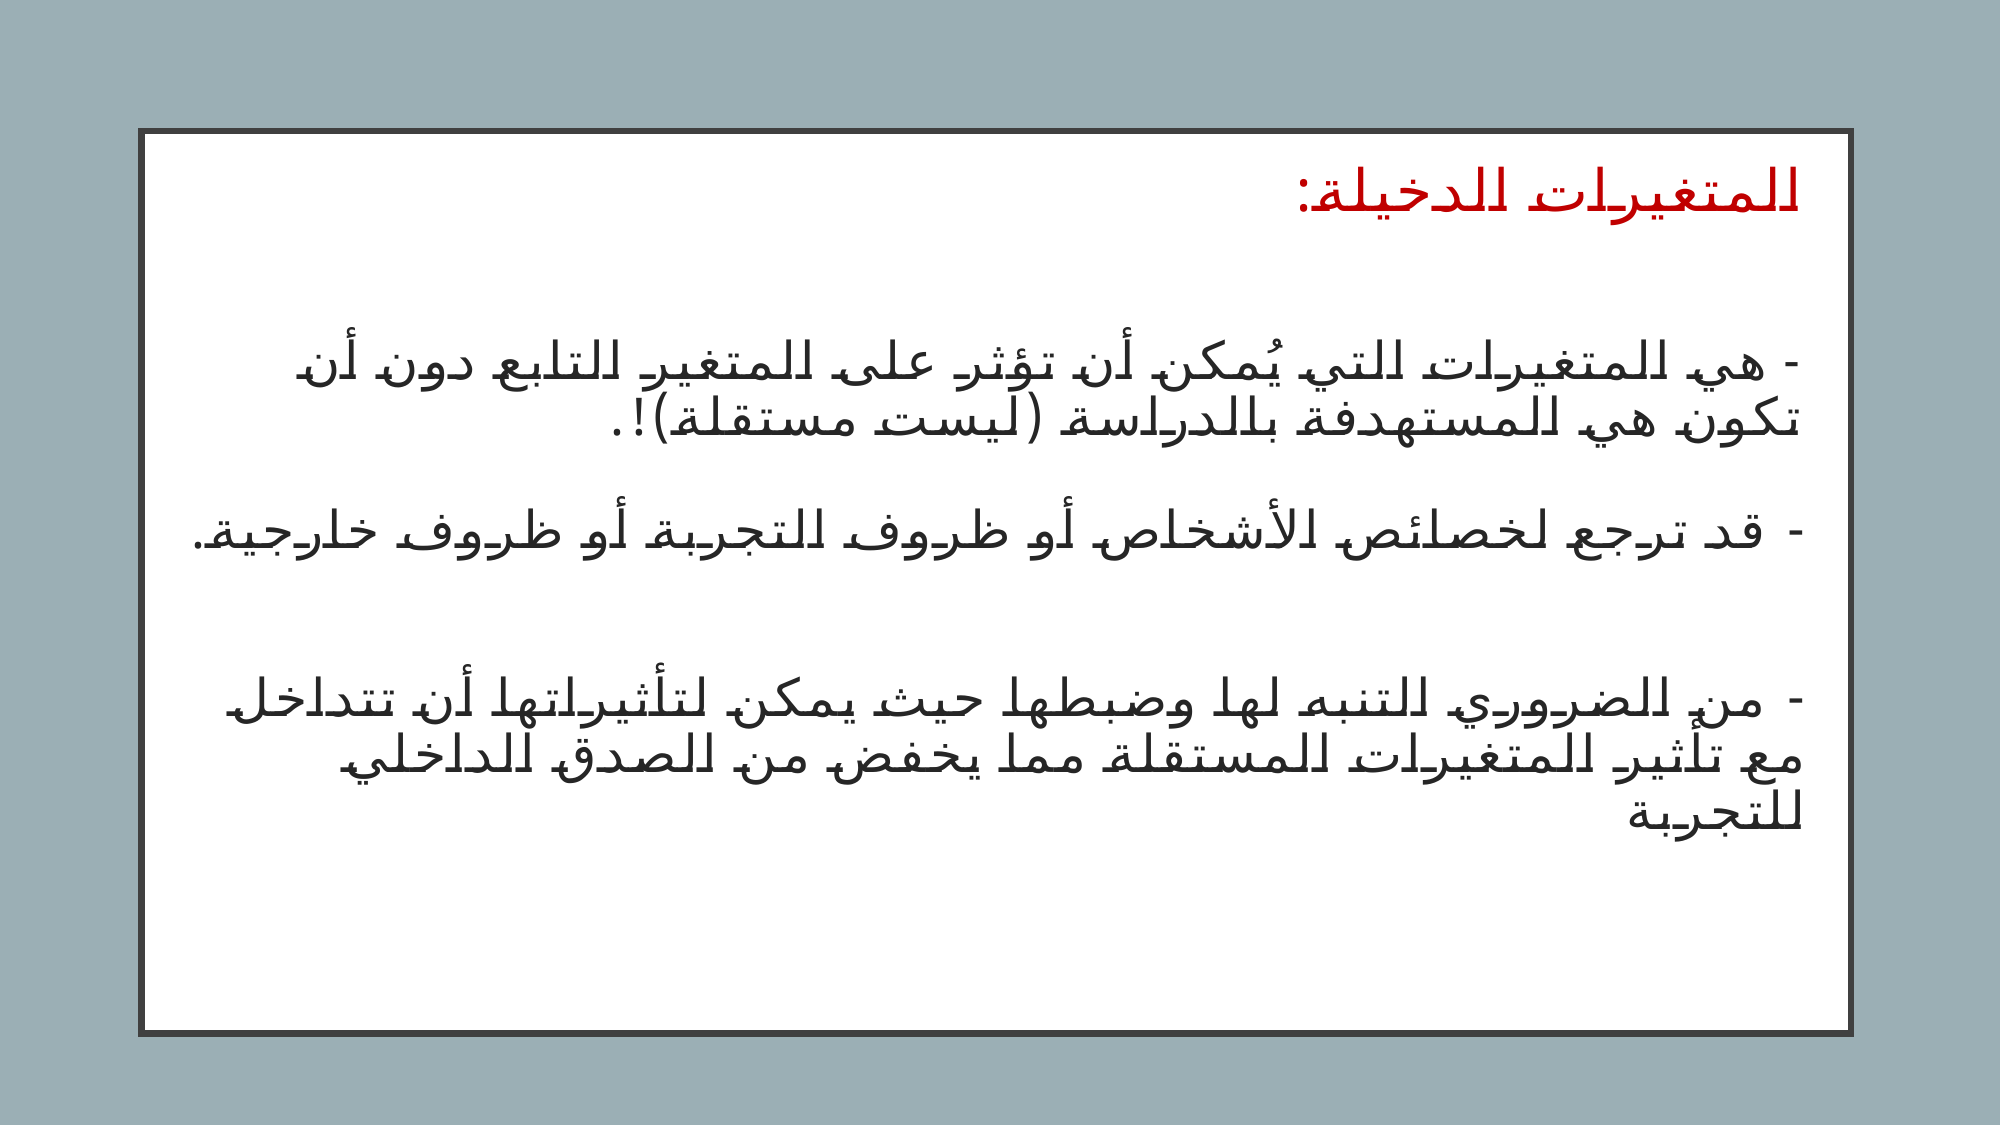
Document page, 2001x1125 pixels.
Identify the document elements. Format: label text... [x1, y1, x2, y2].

title المتغيرات الدخيلة: - هي المتغيرات التي يُمكن أن تؤثر على المتغير التابع دون أن تكون هي المستهدفة بالدراسة (ليست مستقلة)!. - قد ترجع لخصائص الأشخاص أو ظروف التجربة أو ظروف خارجية. - من الضروري التنبه لها وضبطها حيث يمكن لتأثيراتها أن تتداخل مع تأثير المتغيرات المستقلة مما يخفض من الصدق الداخلي للتجربة [138, 128, 1854, 1037]
